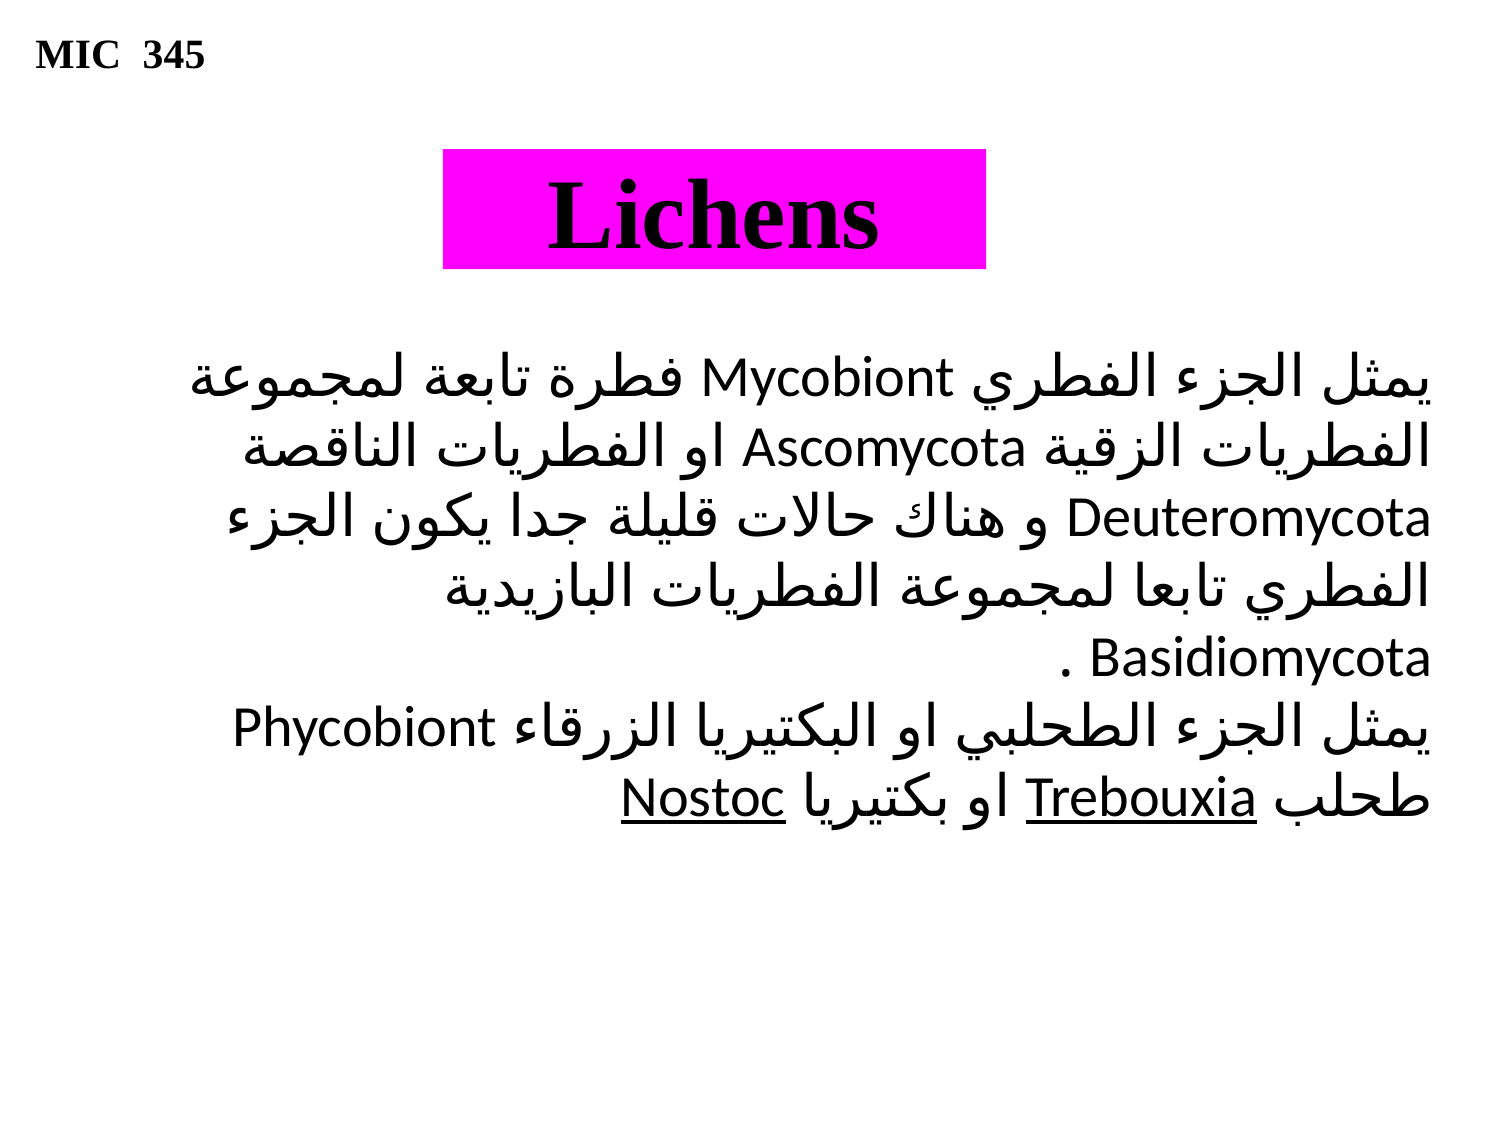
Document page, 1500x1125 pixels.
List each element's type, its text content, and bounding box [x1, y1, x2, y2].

text_box Lichens [442, 149, 987, 270]
text_box MIC 345 [33, 27, 207, 78]
list يمثل الجزء الفطري Mycobiont فطرة تابعة لمجموعة الفطريات الزقية Ascomycota او الفطريات الناقصة Deuteromycota و هناك حالات قليلة جدا يكون الجزء الفطري تابعا لمجموعة الفطريات البازيدية Basidiomycota . يمثل الجزء الطحلبي او البكتيريا الزرقاء Phycobiont طحلب Trebouxia او بكتيريا Nostoc [62, 338, 1433, 833]
